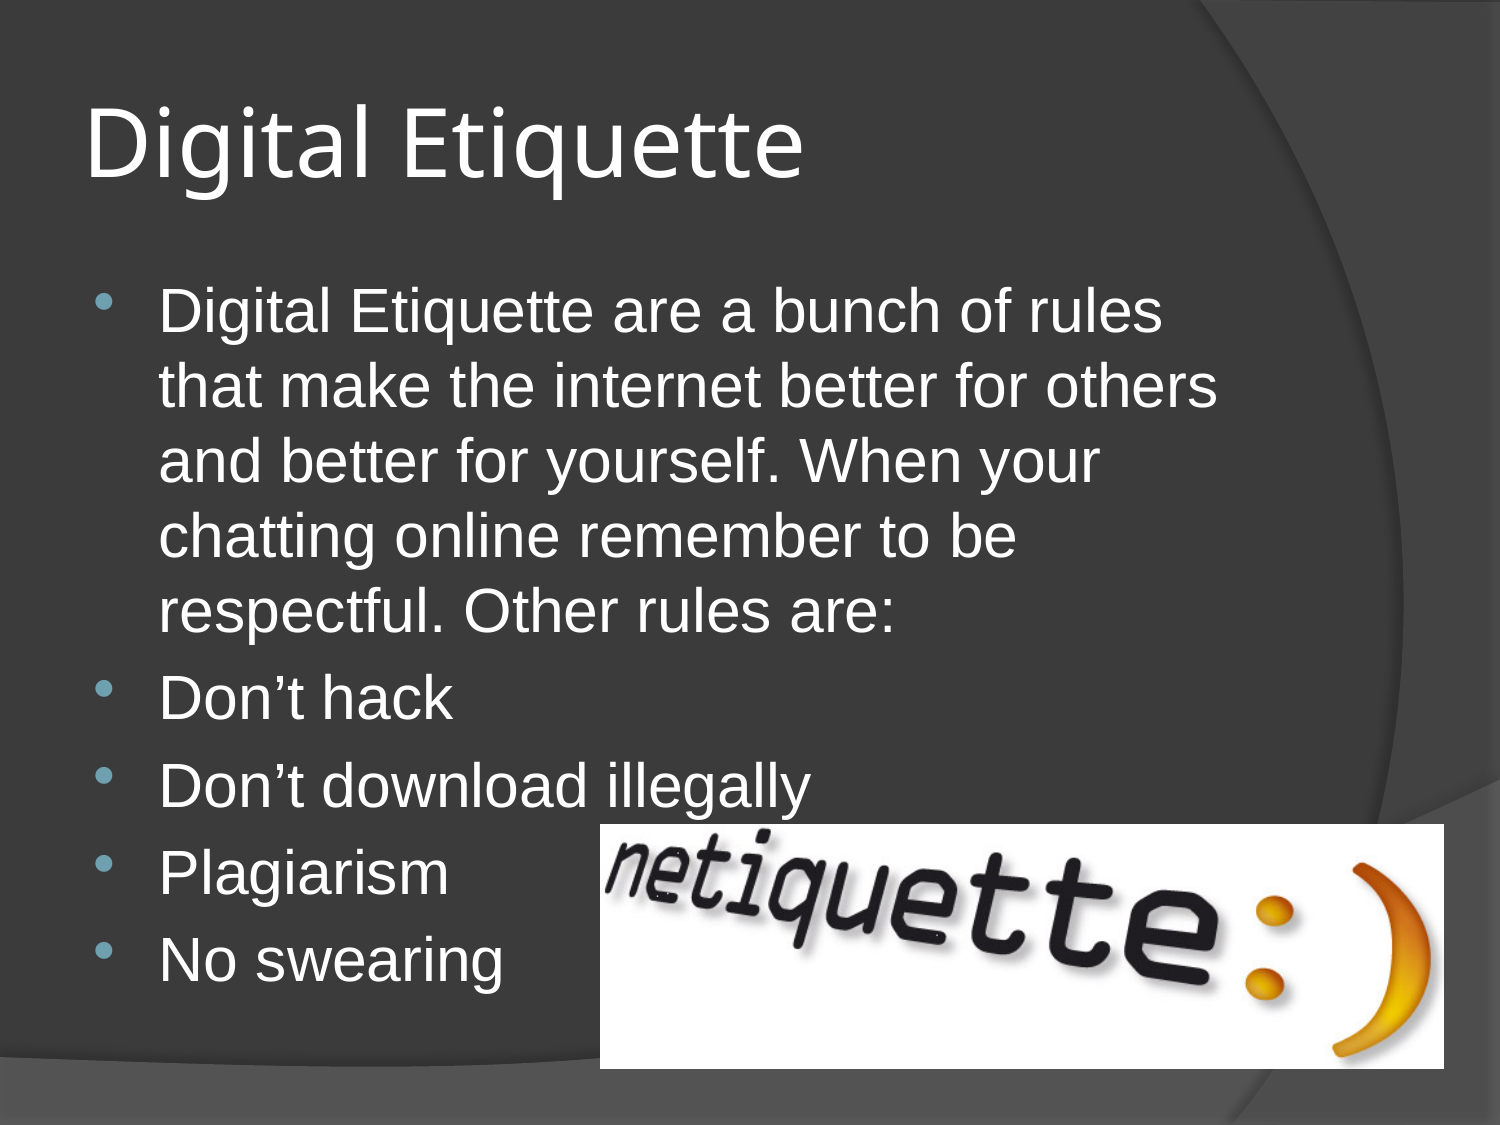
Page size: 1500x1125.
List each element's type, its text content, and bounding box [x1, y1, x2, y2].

title Digital Etiquette [75, 45, 1300, 233]
picture [599, 824, 1444, 1069]
list Digital Etiquette are a bunch of rules that make the internet better for others and better for yourself. When your chatting online remember to be respectful. Other rules are: Don’t hack Don’t download illegally Plagiarism No swearing [75, 262, 1300, 1005]
